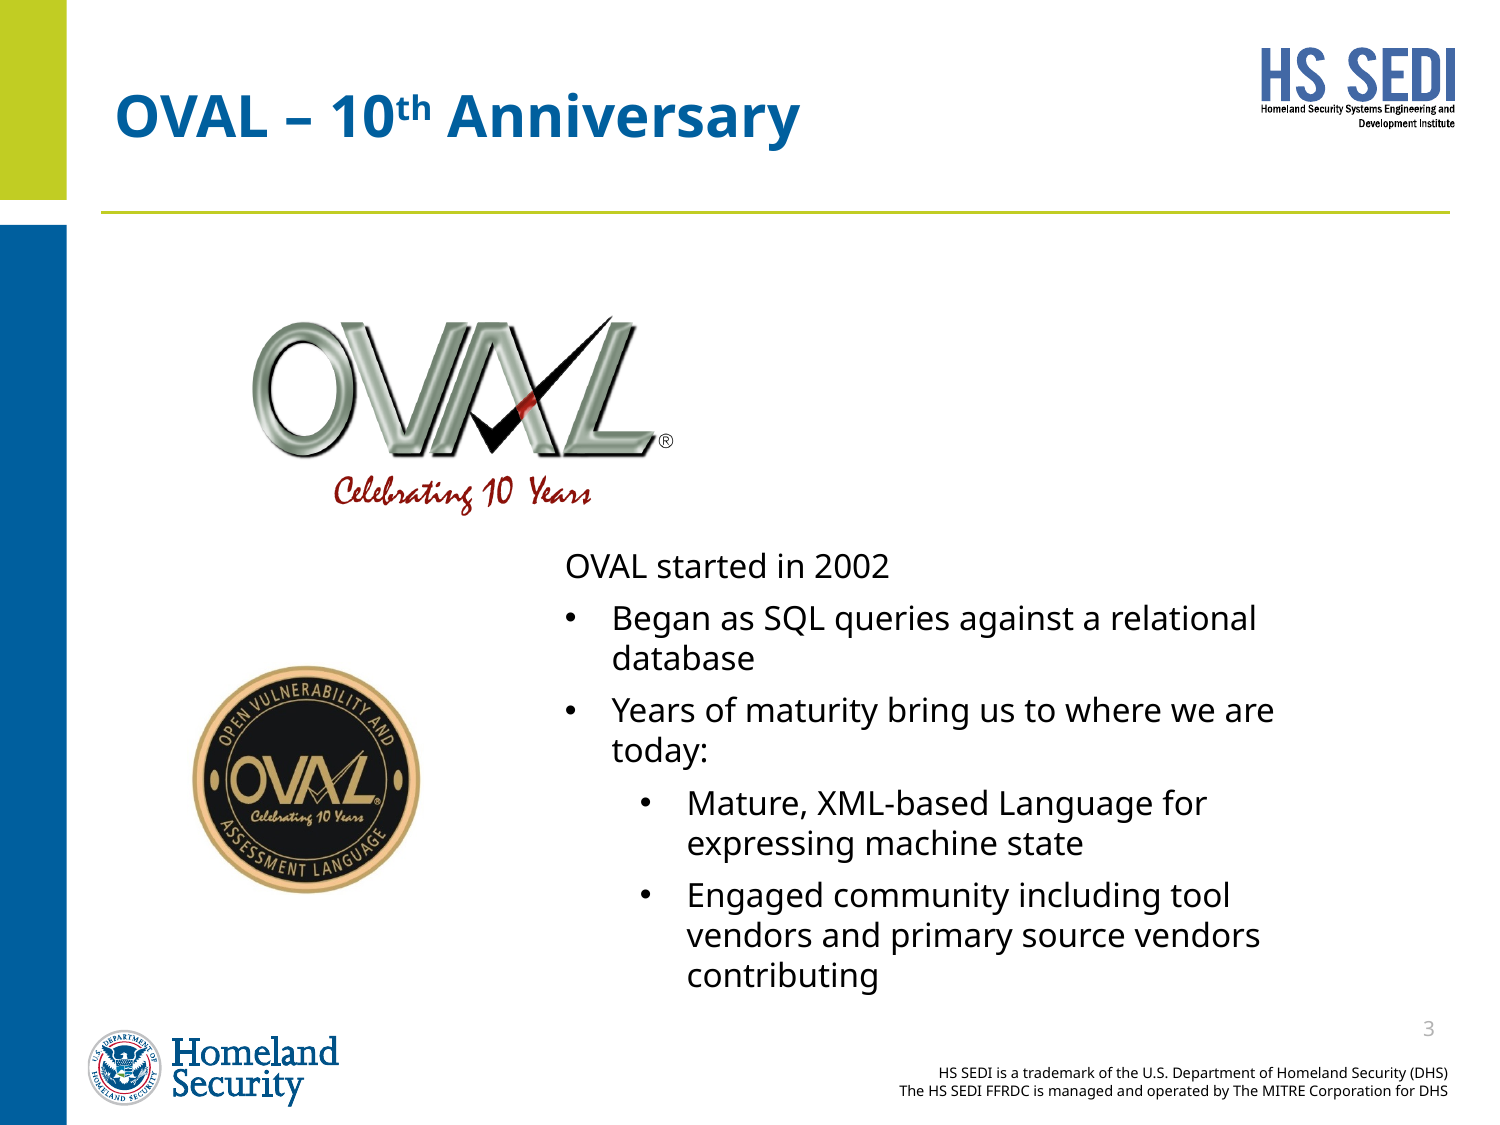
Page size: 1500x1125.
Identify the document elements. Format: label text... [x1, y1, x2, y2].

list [237, 299, 688, 526]
slide_number 3 [1368, 1021, 1450, 1052]
title OVAL – 10th Anniversary [99, 45, 1248, 188]
picture [187, 662, 424, 895]
text_box OVAL started in 2002 Began as SQL queries against a relational database Years of maturity bring us to where we are today: Mature, XML-based Language for expressing machine state Engaged community including tool vendors and primary source vendors contributing [549, 537, 1338, 1054]
